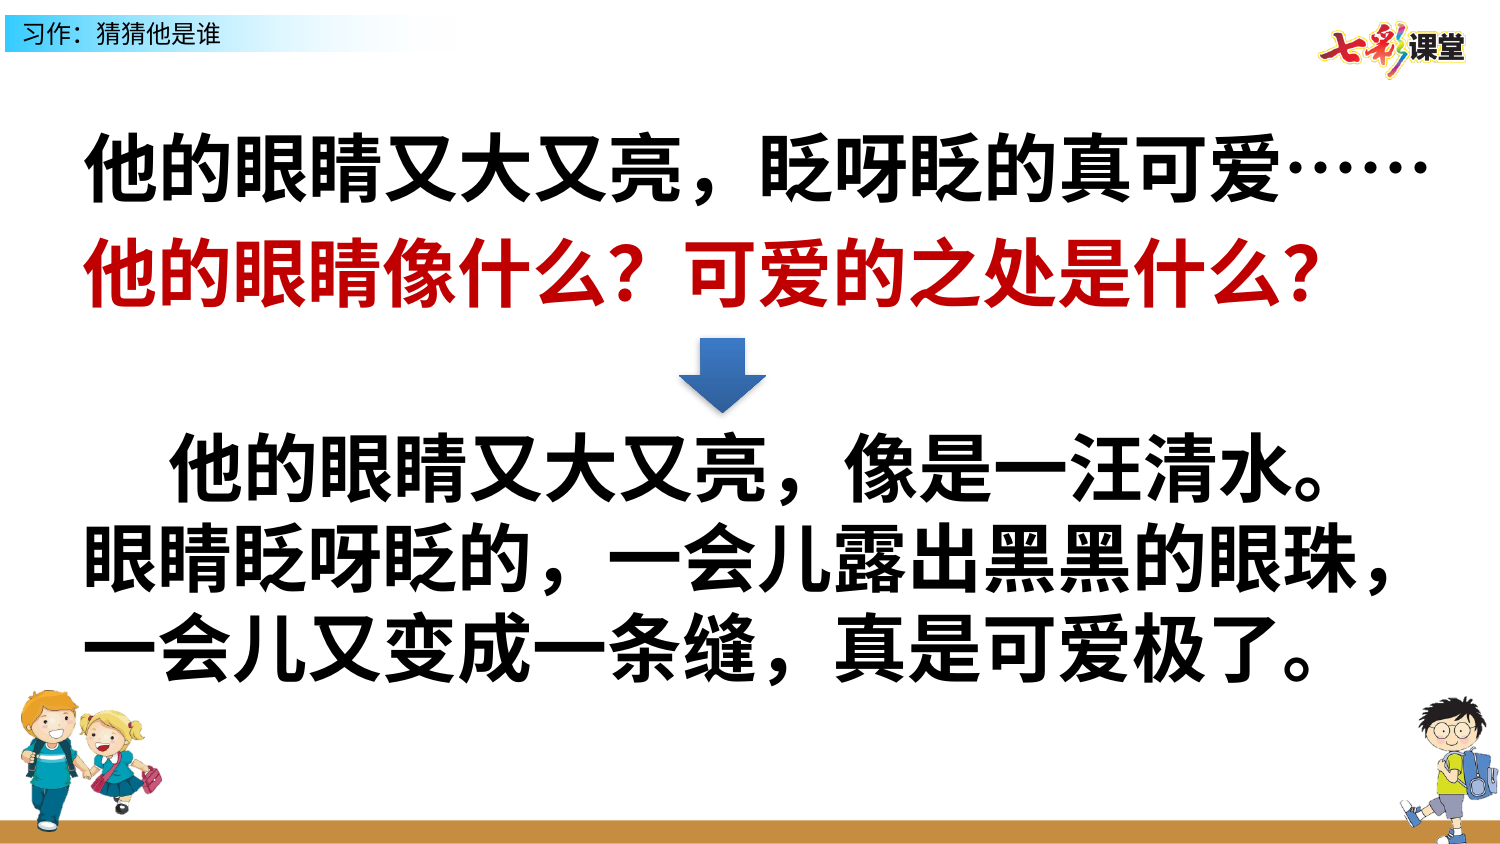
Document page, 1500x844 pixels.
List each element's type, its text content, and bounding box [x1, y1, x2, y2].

picture [21, 690, 162, 832]
text_box [679, 337, 767, 414]
text_box 他的眼睛像什么？可爱的之处是什么？ [68, 219, 1373, 324]
picture [1316, 20, 1468, 80]
text_box 他的眼睛又大又亮，像是一汪清水。 眼睛眨呀眨的，一会儿露出黑黑的眼珠， 一会儿又变成一条缝，真是可爱极了。 [68, 414, 1448, 699]
text_box 他的眼睛又大又亮，眨呀眨的真可爱…… [68, 114, 1449, 220]
picture [1358, 684, 1500, 844]
